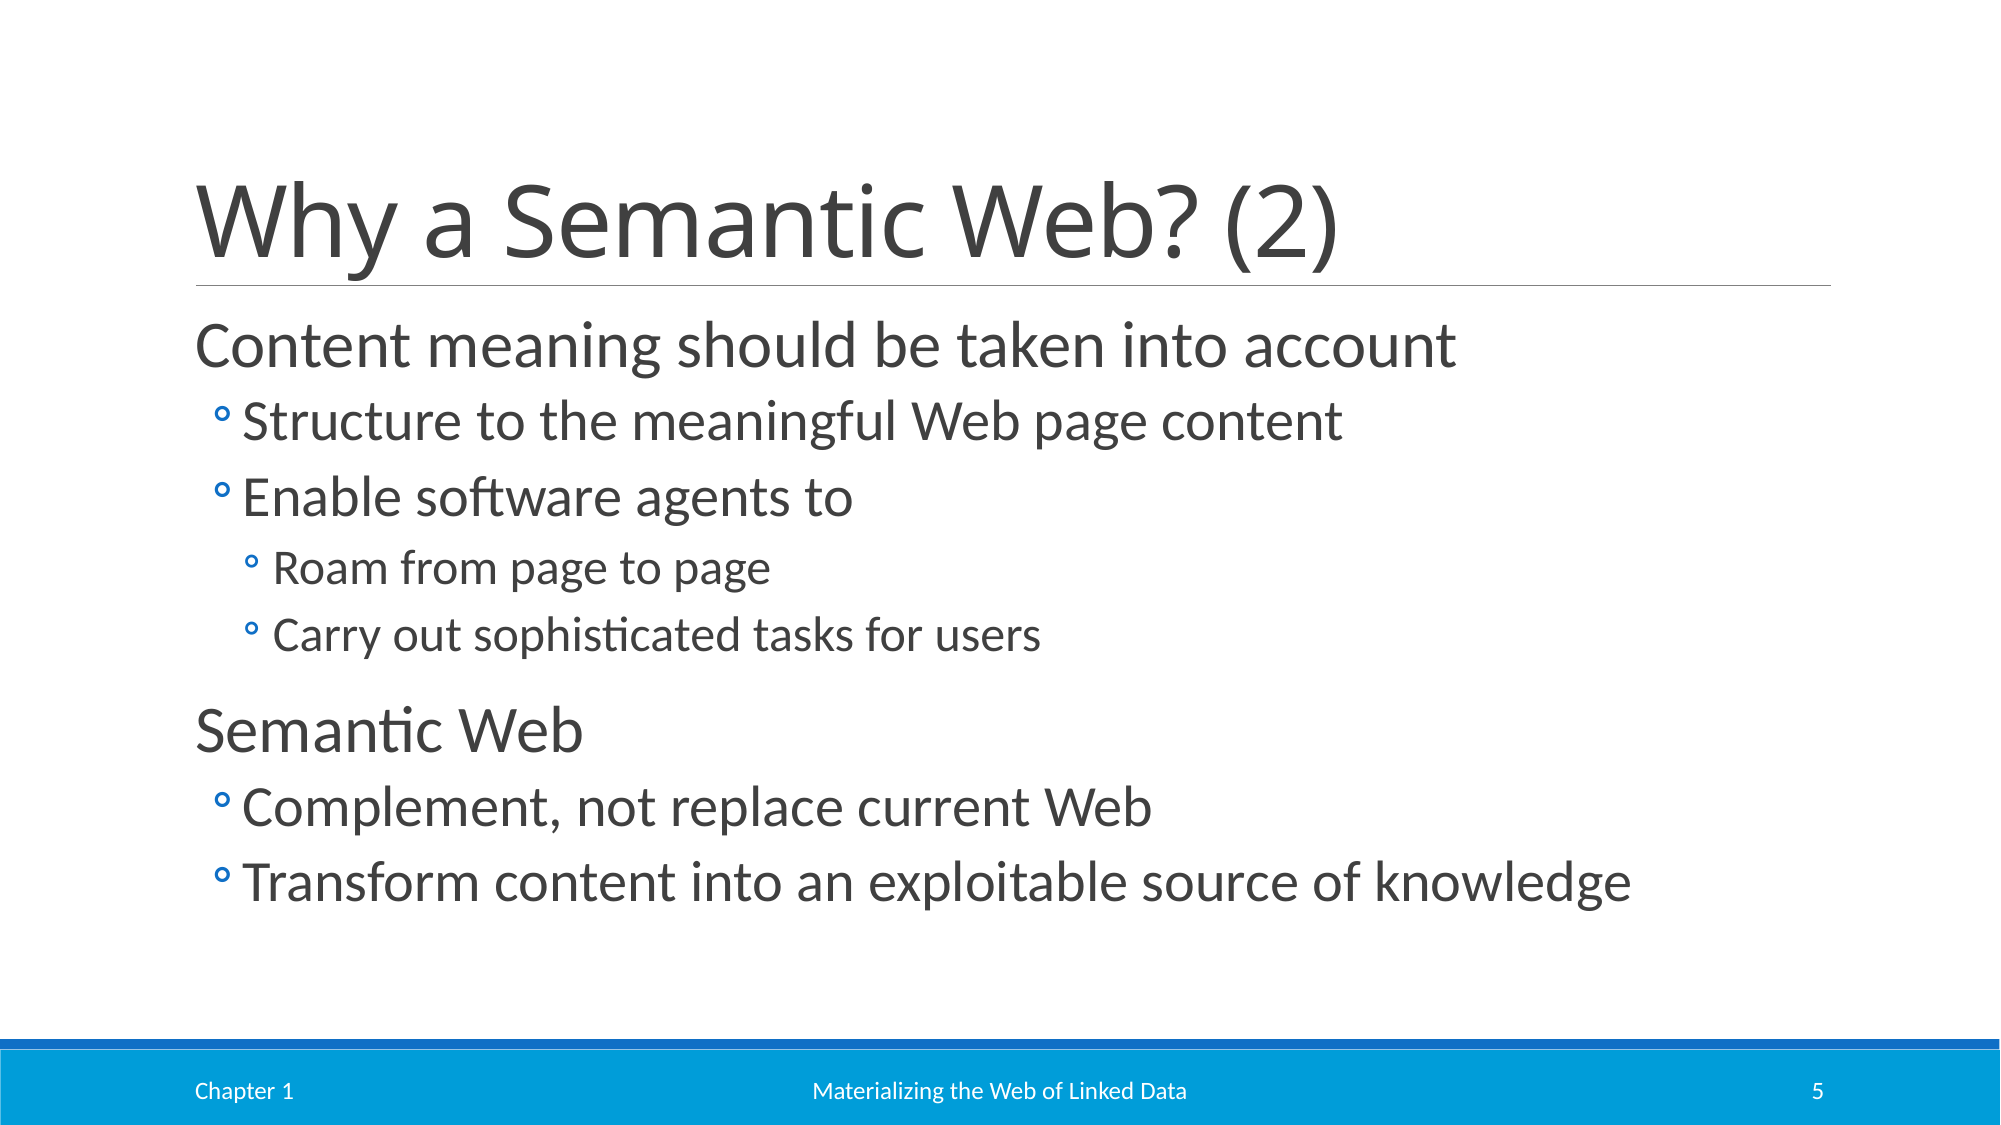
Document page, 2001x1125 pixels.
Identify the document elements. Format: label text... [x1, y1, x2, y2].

title Why a Semantic Web? (2) [180, 47, 1830, 285]
slide_number Chapter 1 [180, 1059, 586, 1120]
footer Materializing the Web of Linked Data [604, 1059, 1396, 1120]
slide_number 5 [1624, 1059, 1840, 1120]
list Content meaning should be taken into account Structure to the meaningful Web page content Enable software agents to Roam from page to page Carry out sophisticated tasks for users Semantic Web Complement, not replace current Web Transform content into an exploitable source of knowledge [180, 302, 1830, 963]
